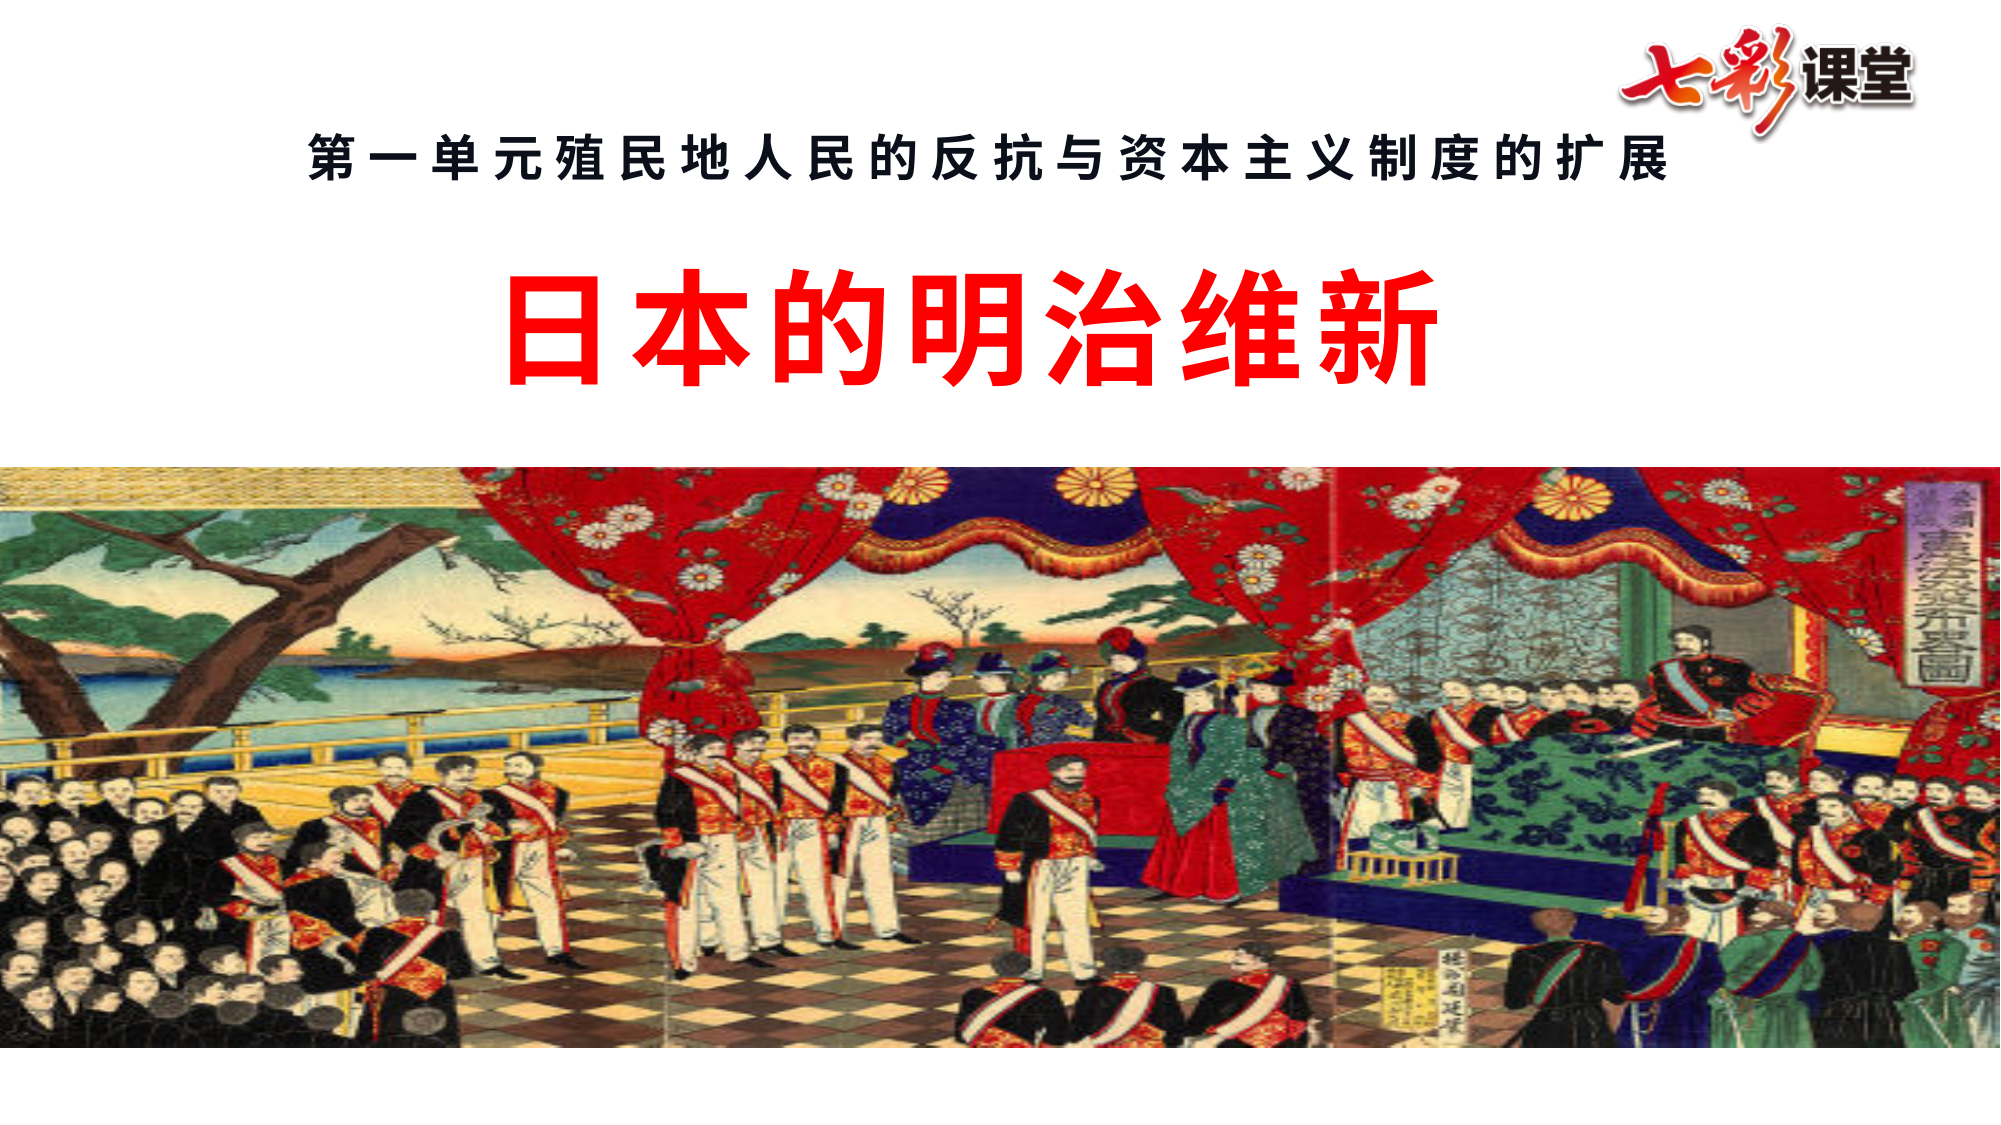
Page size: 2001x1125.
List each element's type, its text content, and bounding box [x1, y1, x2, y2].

picture [0, 467, 2000, 1049]
text_box 第一单元殖民地人民的反抗与资本主义制度的扩展 [291, 92, 1684, 191]
picture [1614, 19, 1923, 144]
text_box 日本的明治维新 [89, 243, 1886, 409]
